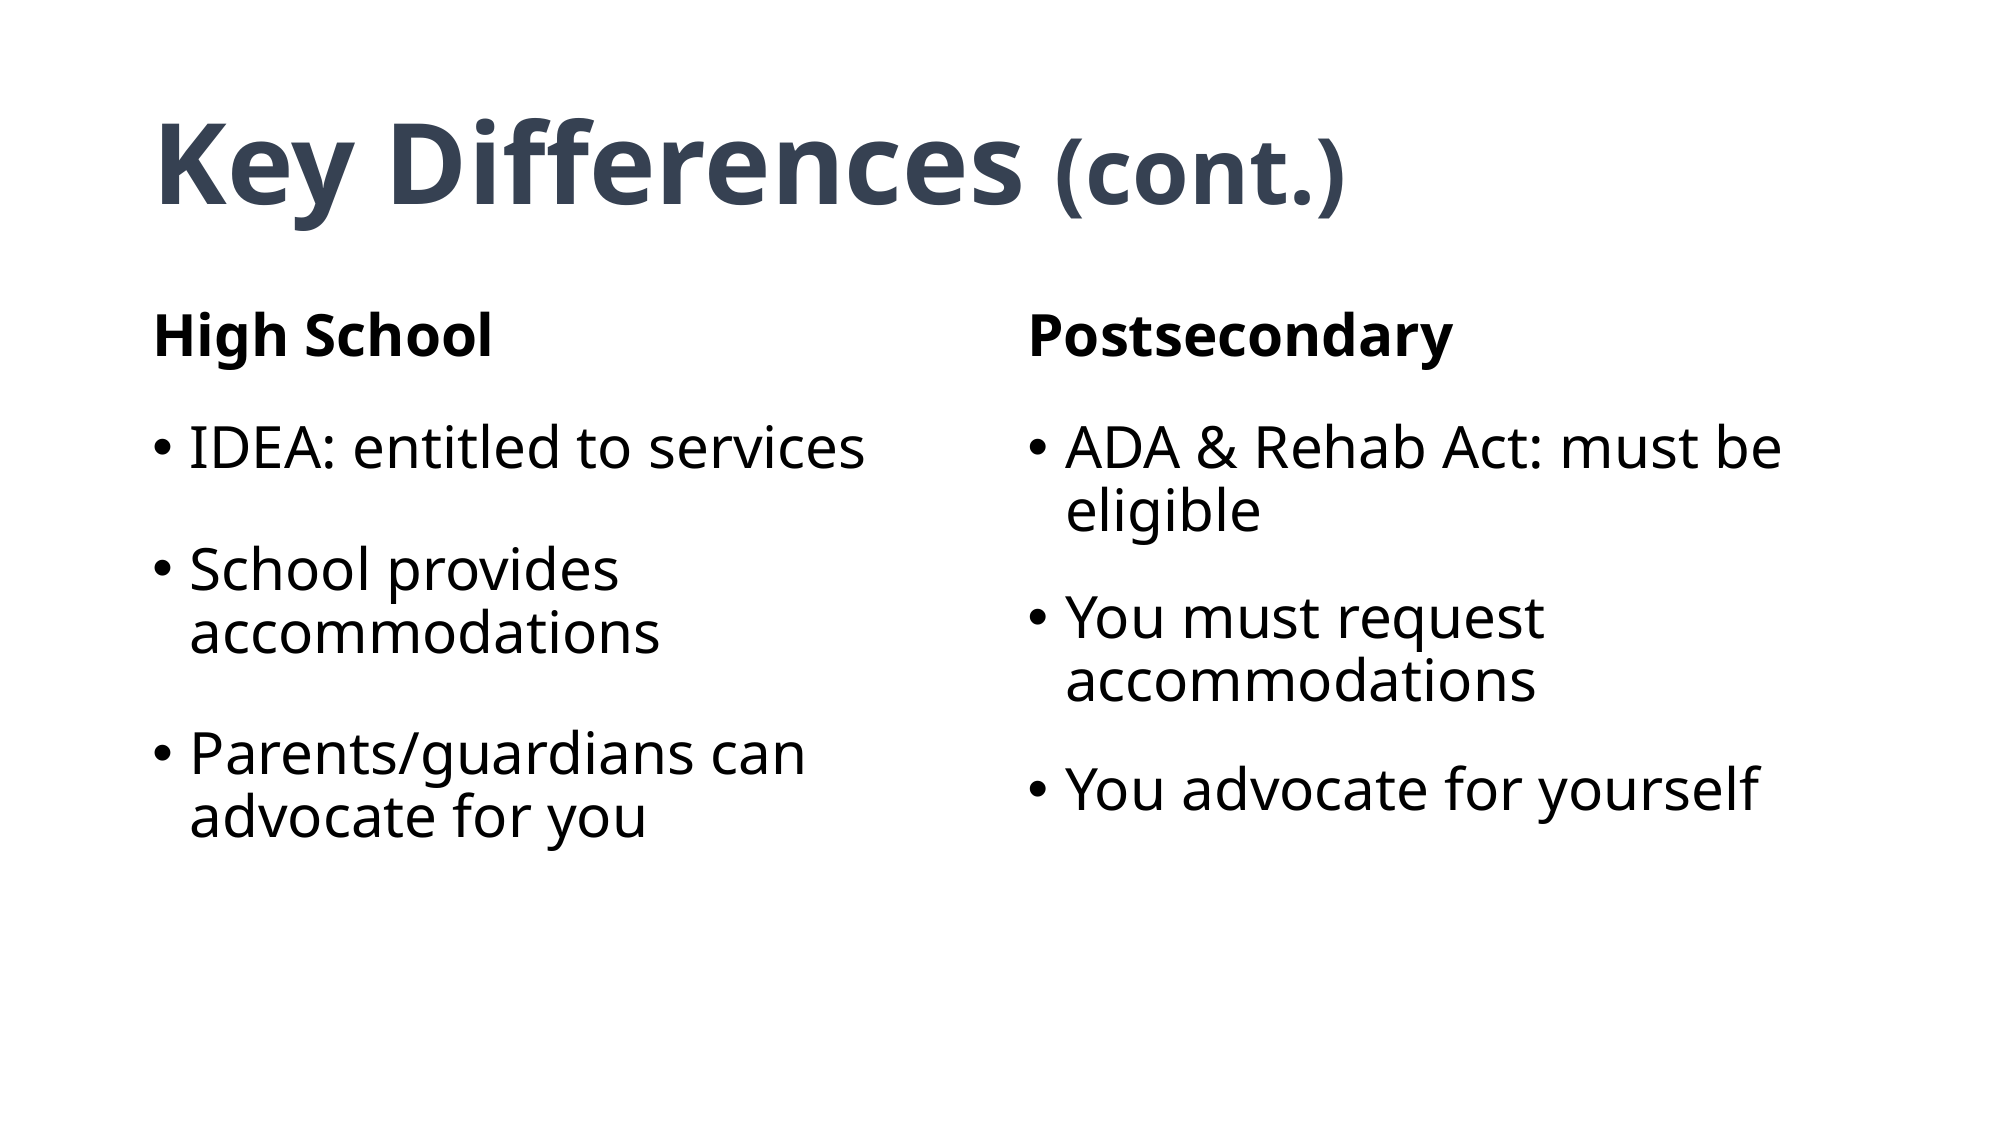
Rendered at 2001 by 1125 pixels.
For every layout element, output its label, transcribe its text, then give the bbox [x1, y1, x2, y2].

list High School [137, 240, 984, 377]
title Key Differences (cont.) [137, 59, 1863, 278]
list ADA & Rehab Act: must be eligible You must request accommodations You advocate for yourself [1012, 410, 2000, 1016]
list IDEA: entitled to services School provides accommodations Parents/guardians can advocate for you [137, 410, 984, 1016]
list Postsecondary [1012, 240, 1863, 377]
